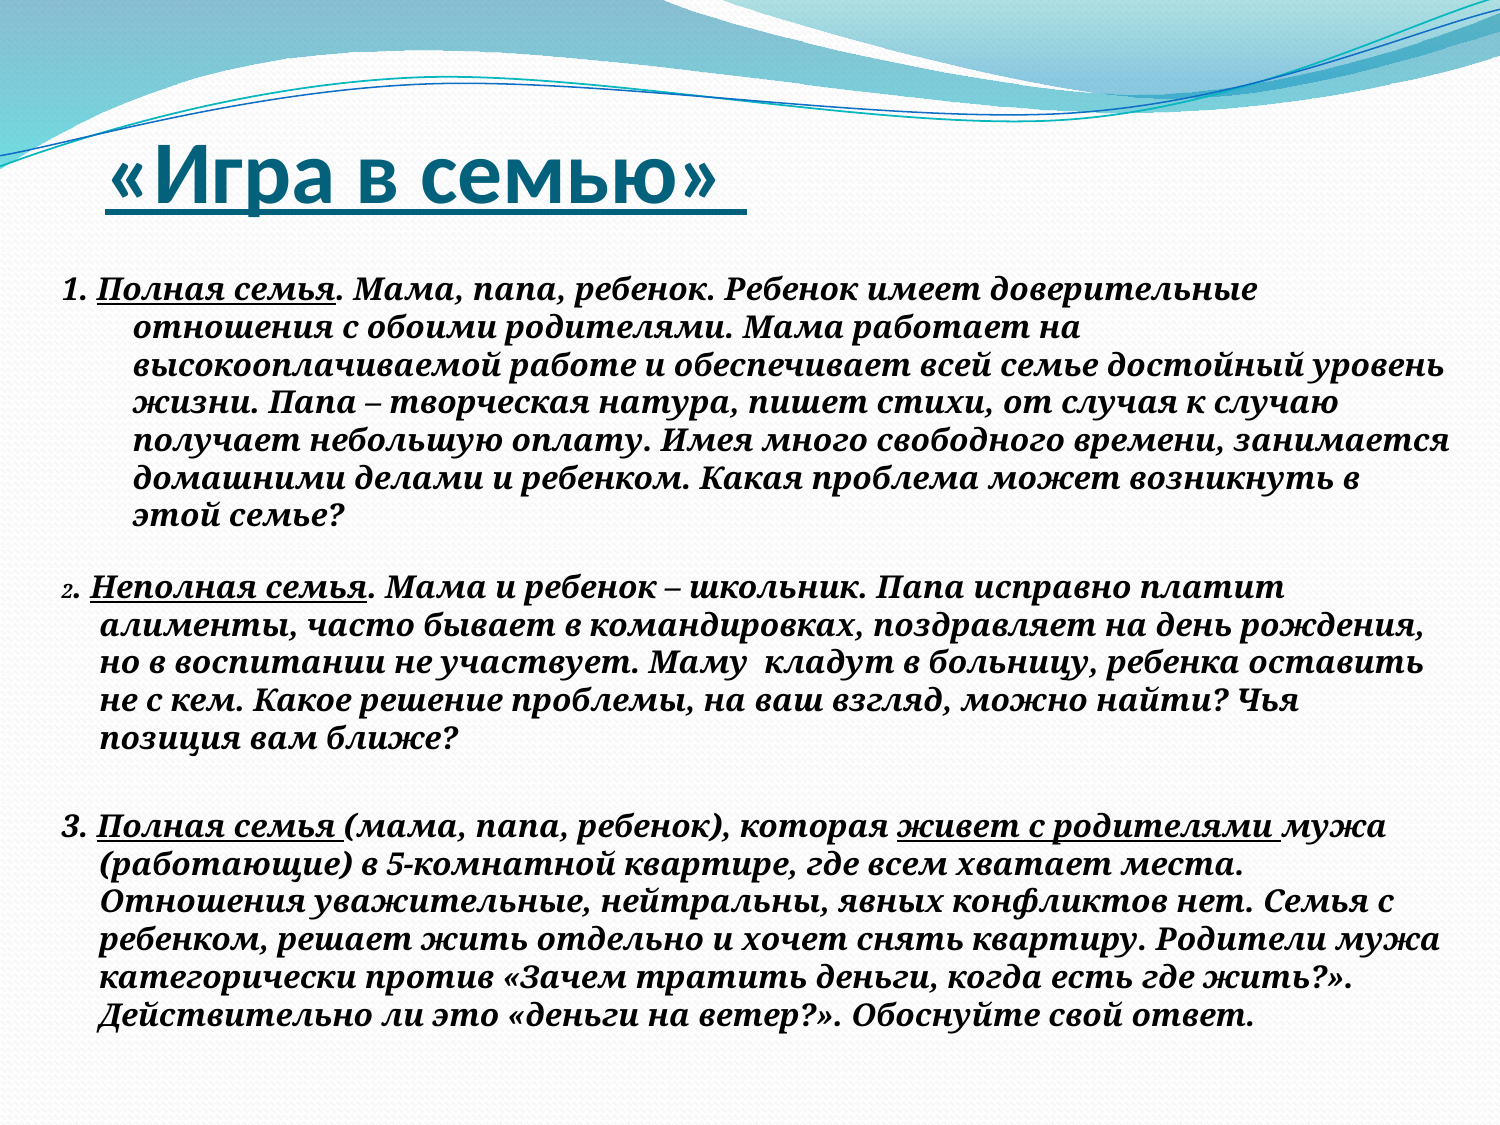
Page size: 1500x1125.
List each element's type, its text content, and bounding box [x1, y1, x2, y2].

title «Игра в семью» [105, 105, 1456, 221]
list 1. Полная семья. Мама, папа, ребенок. Ребенок имеет доверительные отношения с обоими родителями. Мама работает на высокооплачиваемой работе и обеспечивает всей семье достойный уровень жизни. Папа – творческая натура, пишет стихи, от случая к случаю получает небольшую оплату. Имея много свободного времени, занимается домашними делами и ребенком. Какая проблема может возникнуть в этой семье? 2. Неполная семья. Мама и ребенок – школьник. Папа исправно платит алименты, часто бывает в командировках, поздравляет на день рождения, но в воспитании не участвует. Маму кладут в больницу, ребенка оставить не с кем. Какое решение проблемы, на ваш взгляд, можно найти? Чья позиция вам ближе? 3. Полная семья (мама, папа, ребенок), которая живет с родителями мужа (работающие) в 5-комнатной квартире, где всем хватает места. Отношения уважительные, нейтральны, явных конфликтов нет. Семья с ребенком, решает жить отдельно и хочет снять квартиру. Родители мужа категорически против «Зачем тратить деньги, когда есть где жить?». Действительно ли это «деньги на ветер?». Обоснуйте свой ответ. [46, 234, 1465, 1067]
